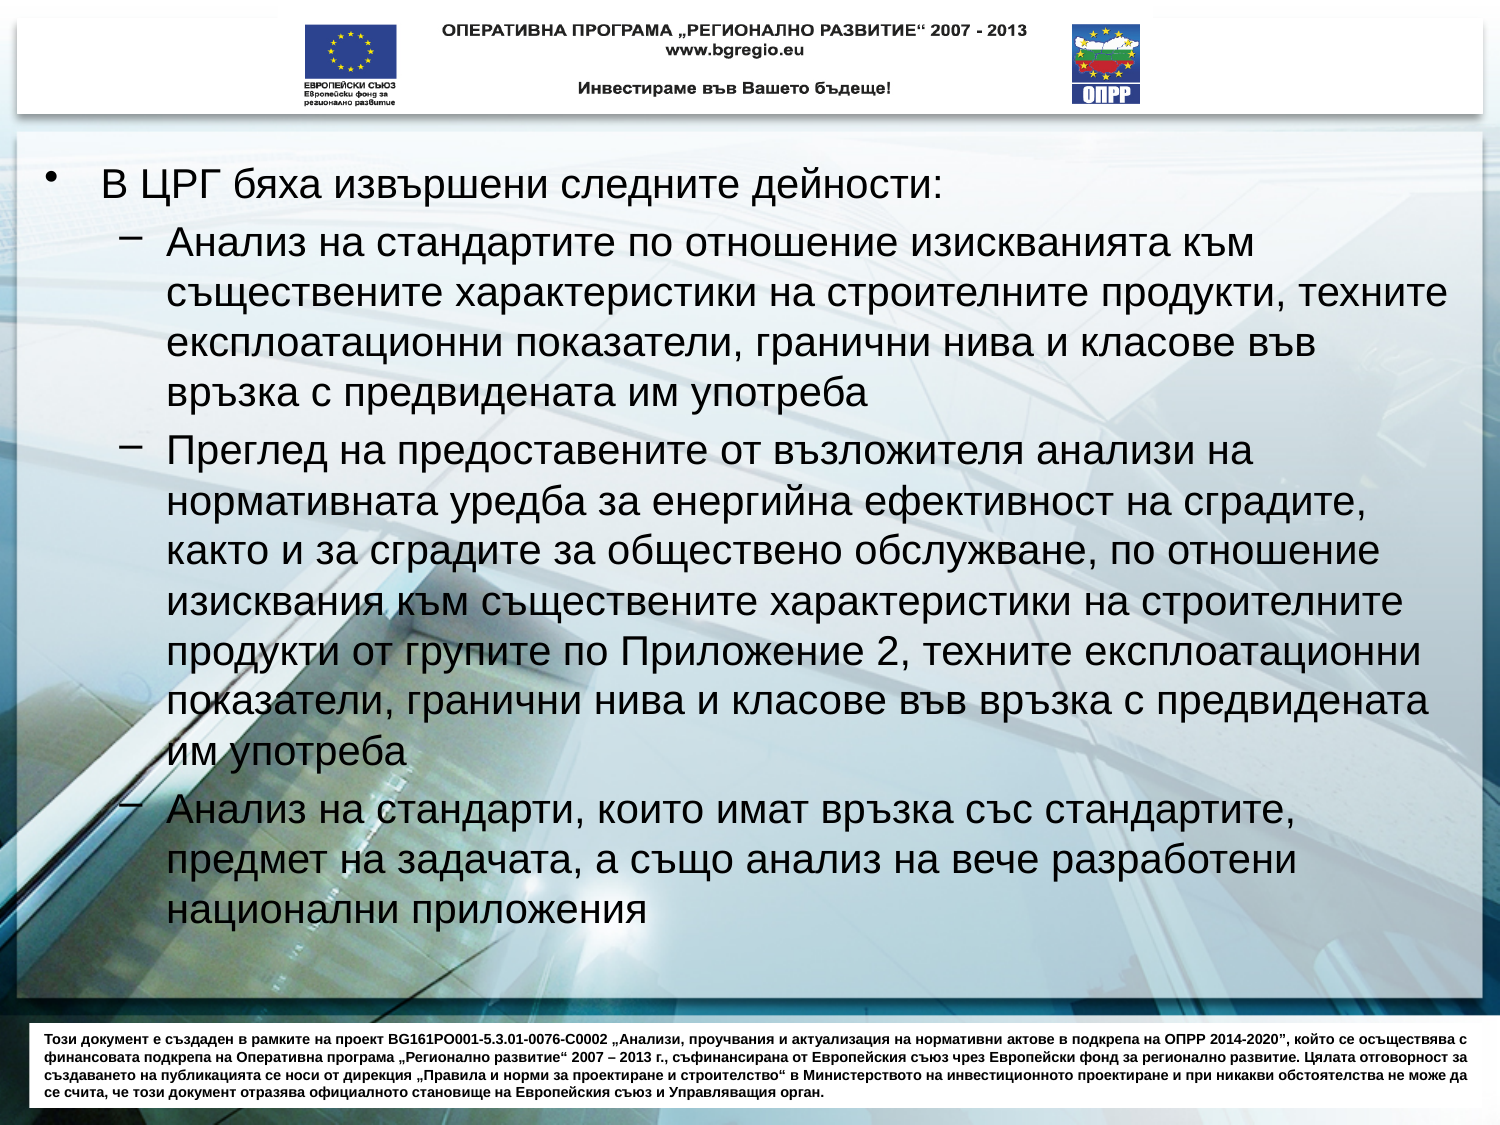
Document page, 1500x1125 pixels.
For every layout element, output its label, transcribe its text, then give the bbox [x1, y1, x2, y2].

picture [0, 0, 1500, 1125]
list В ЦРГ бяха извършени следните дейности: Анализ на стандартите по отношение изискванията към съществените характеристики на строителните продукти, техните експлоатационни показатели, гранични нива и класове във връзка с предвидената им употреба Преглед на предоставените от възложителя анализи на нормативната уредба за енергийна ефективност на сградите, както и за сградите за обществено обслужване, по отношение изисквания към съществените характеристики на строителните продукти от групите по Приложение 2, техните експлоатационни показатели, гранични нива и класове във връзка с предвидената им употреба Анализ на стандарти, които имат връзка със стандартите, предмет на задачата, а също анализ на вече разработени национални приложения [29, 148, 1471, 988]
